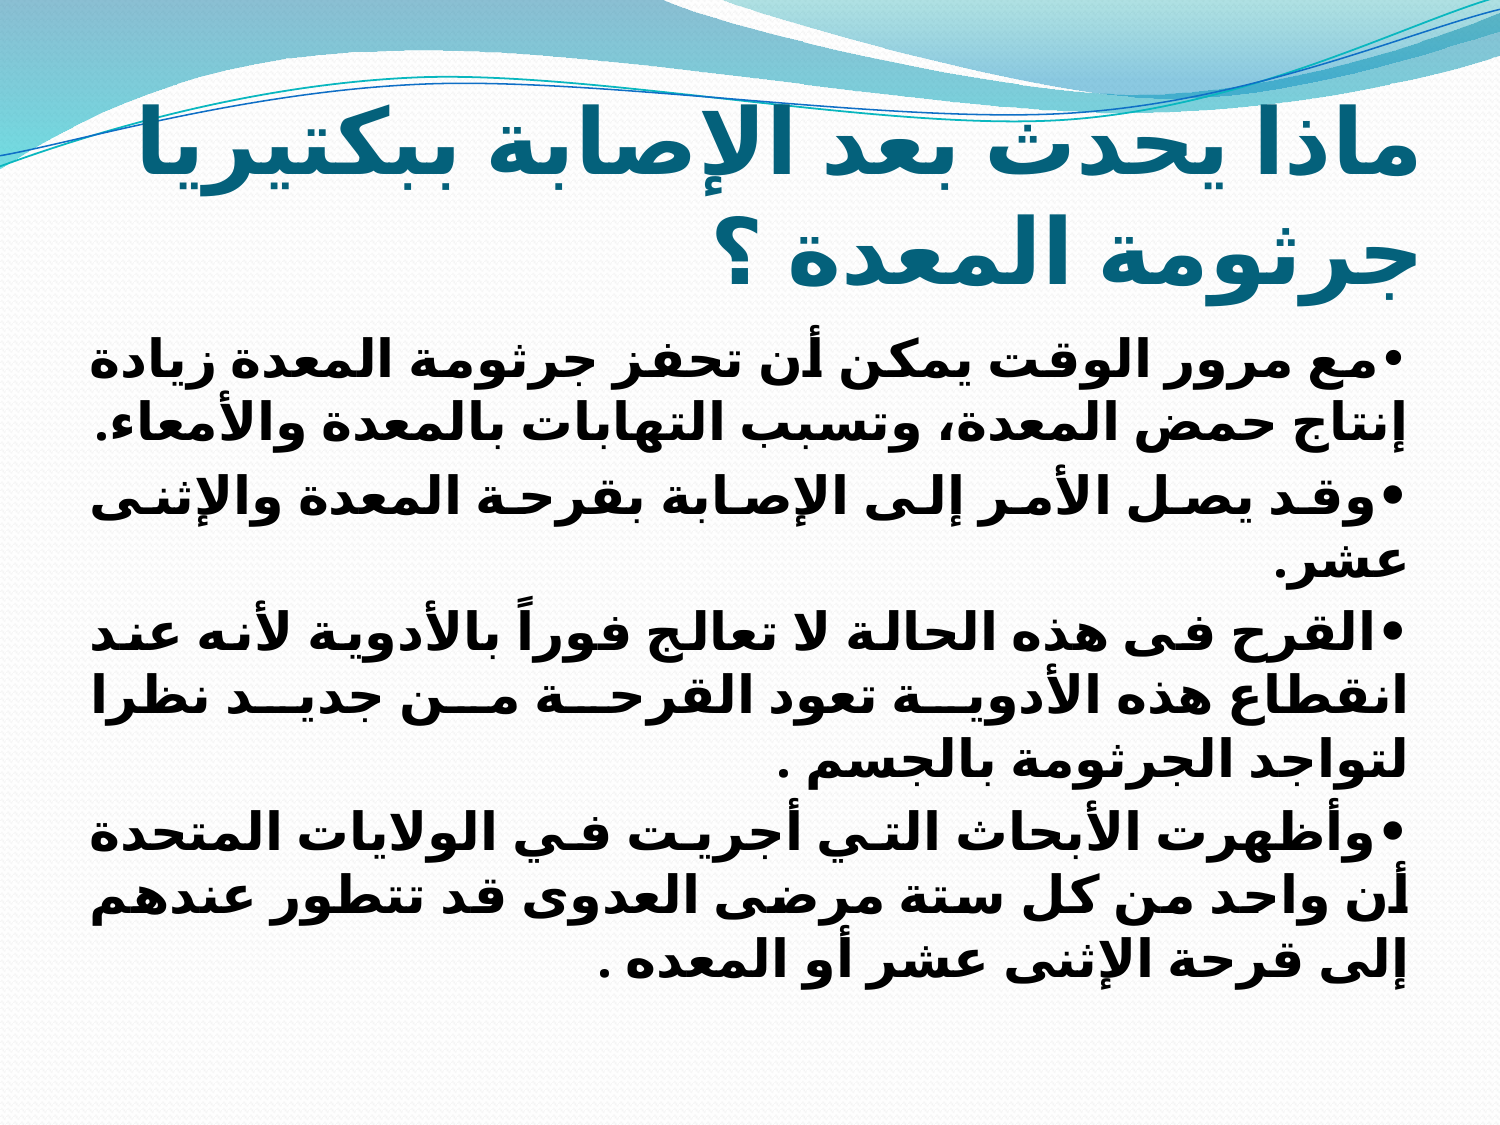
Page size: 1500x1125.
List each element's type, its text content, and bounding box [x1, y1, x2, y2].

list •مع مرور الوقت يمكن أن تحفز جرثومة المعدة زيادة إنتاج حمض المعدة، وتسبب التهابات بالمعدة والأمعاء. •وقد يصل الأمر إلى الإصابة بقرحة المعدة والإثنى عشر. •القرح فى هذه الحالة لا تعالج فوراً بالأدوية لأنه عند انقطاع هذه الأدوية تعود القرحة من جديد نظرا لتواجد الجرثومة بالجسم . •وأظهرت الأبحاث التي أجريت في الولايات المتحدة أن واحد من كل ستة مرضى العدوى قد تتطور عندهم إلى قرحة الإثنى عشر أو المعده . [75, 317, 1425, 1038]
title ماذا يحدث بعد الإصابة ببكتيريا جرثومة المعدة ؟ [75, 115, 1425, 303]
